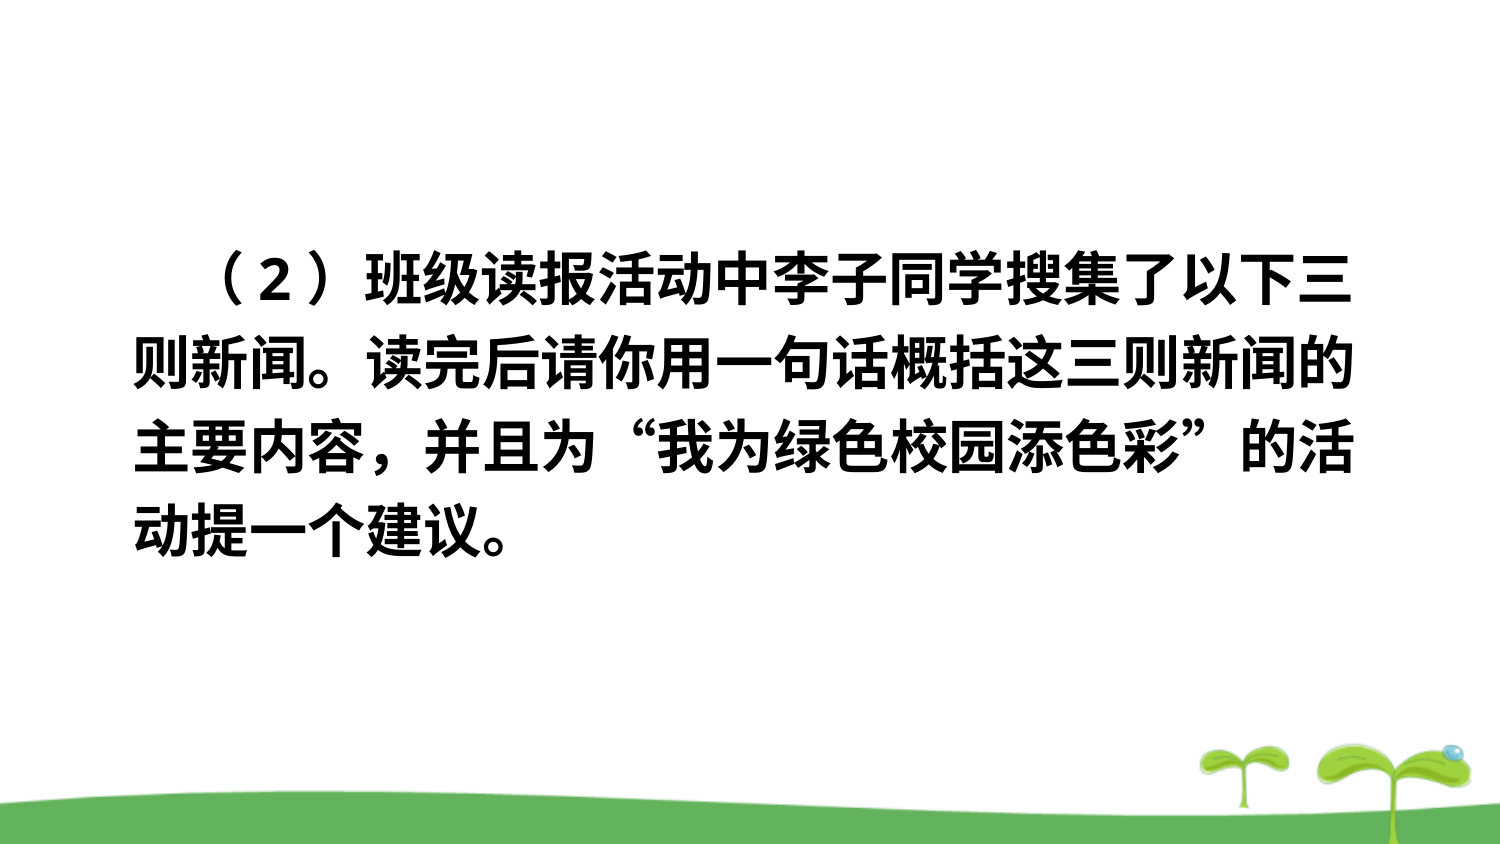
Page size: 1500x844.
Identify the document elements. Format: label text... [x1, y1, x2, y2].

picture [0, 0, 1500, 844]
text_box （2）班级读报活动中李子同学搜集了以下三则新闻。读完后请你用一句话概括这三则新闻的主要内容，并且为“我为绿色校园添色彩”的活动提一个建议。 [117, 221, 1383, 572]
